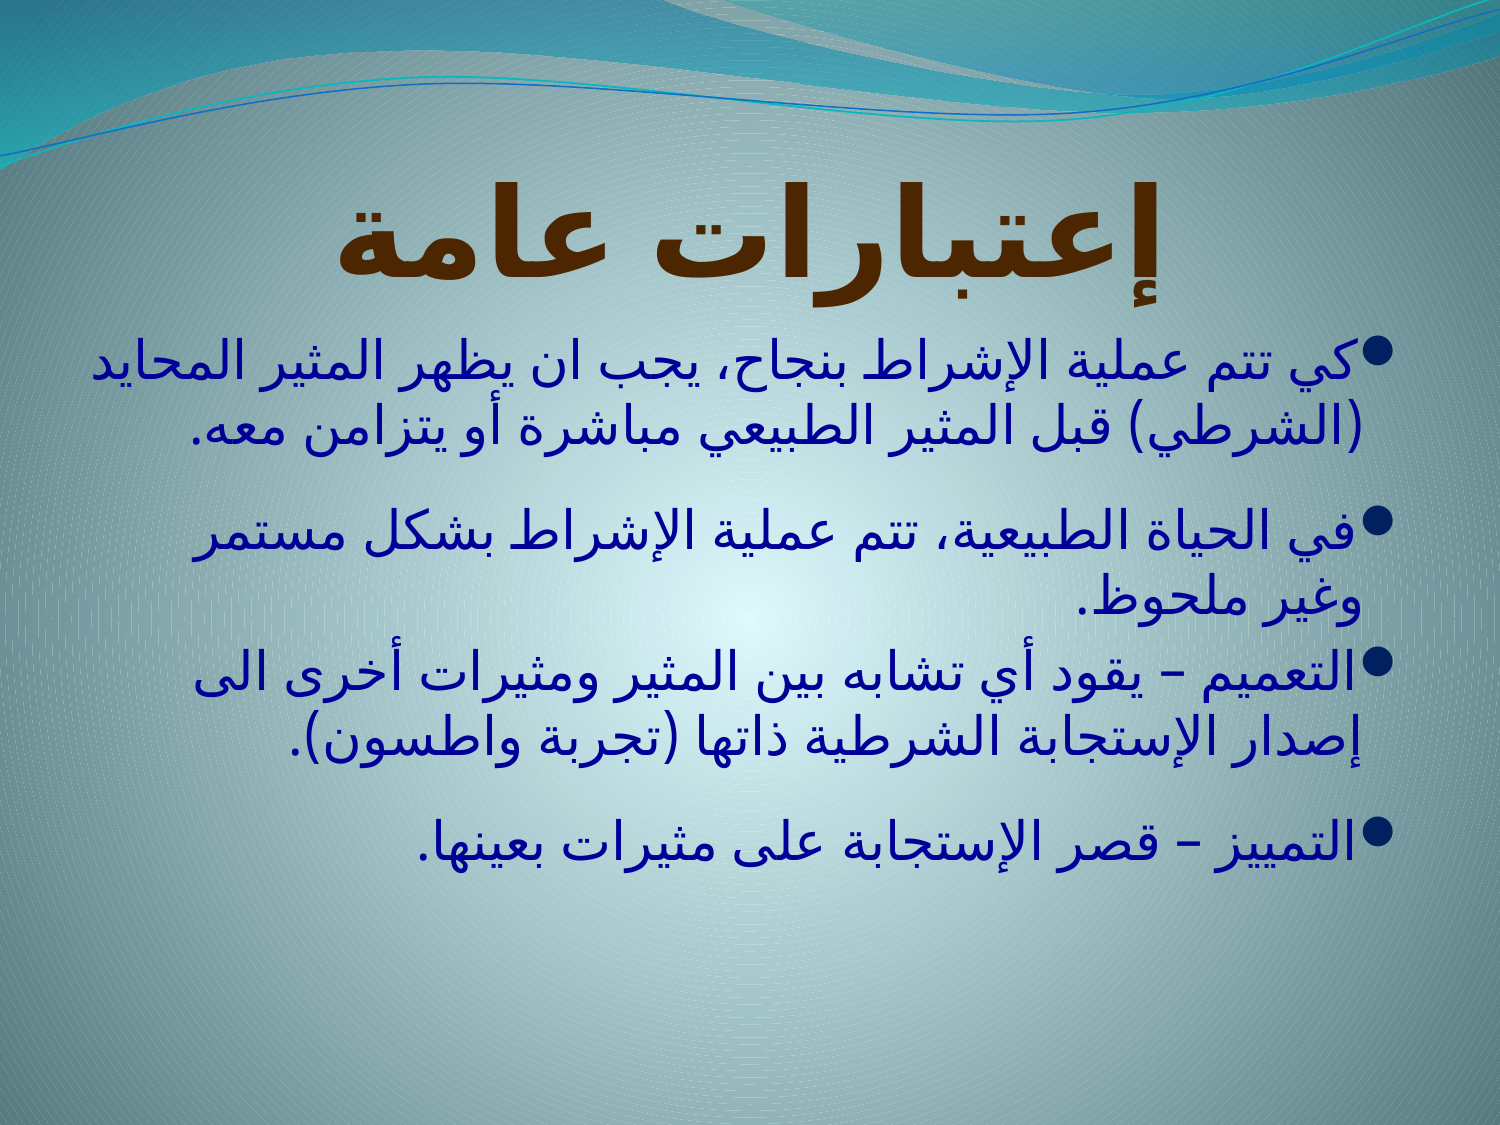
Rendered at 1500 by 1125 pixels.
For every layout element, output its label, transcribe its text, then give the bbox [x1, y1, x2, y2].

title إعتبارات عامة [75, 115, 1425, 303]
list كي تتم عملية الإشراط بنجاح، يجب ان يظهر المثير المحايد (الشرطي) قبل المثير الطبيعي مباشرة أو يتزامن معه. في الحياة الطبيعية، تتم عملية الإشراط بشكل مستمر وغير ملحوظ. التعميم – يقود أي تشابه بين المثير ومثيرات أخرى الى إصدار الإستجابة الشرطية ذاتها (تجربة واطسون). التمييز – قصر الإستجابة على مثيرات بعينها. [75, 317, 1425, 1038]
